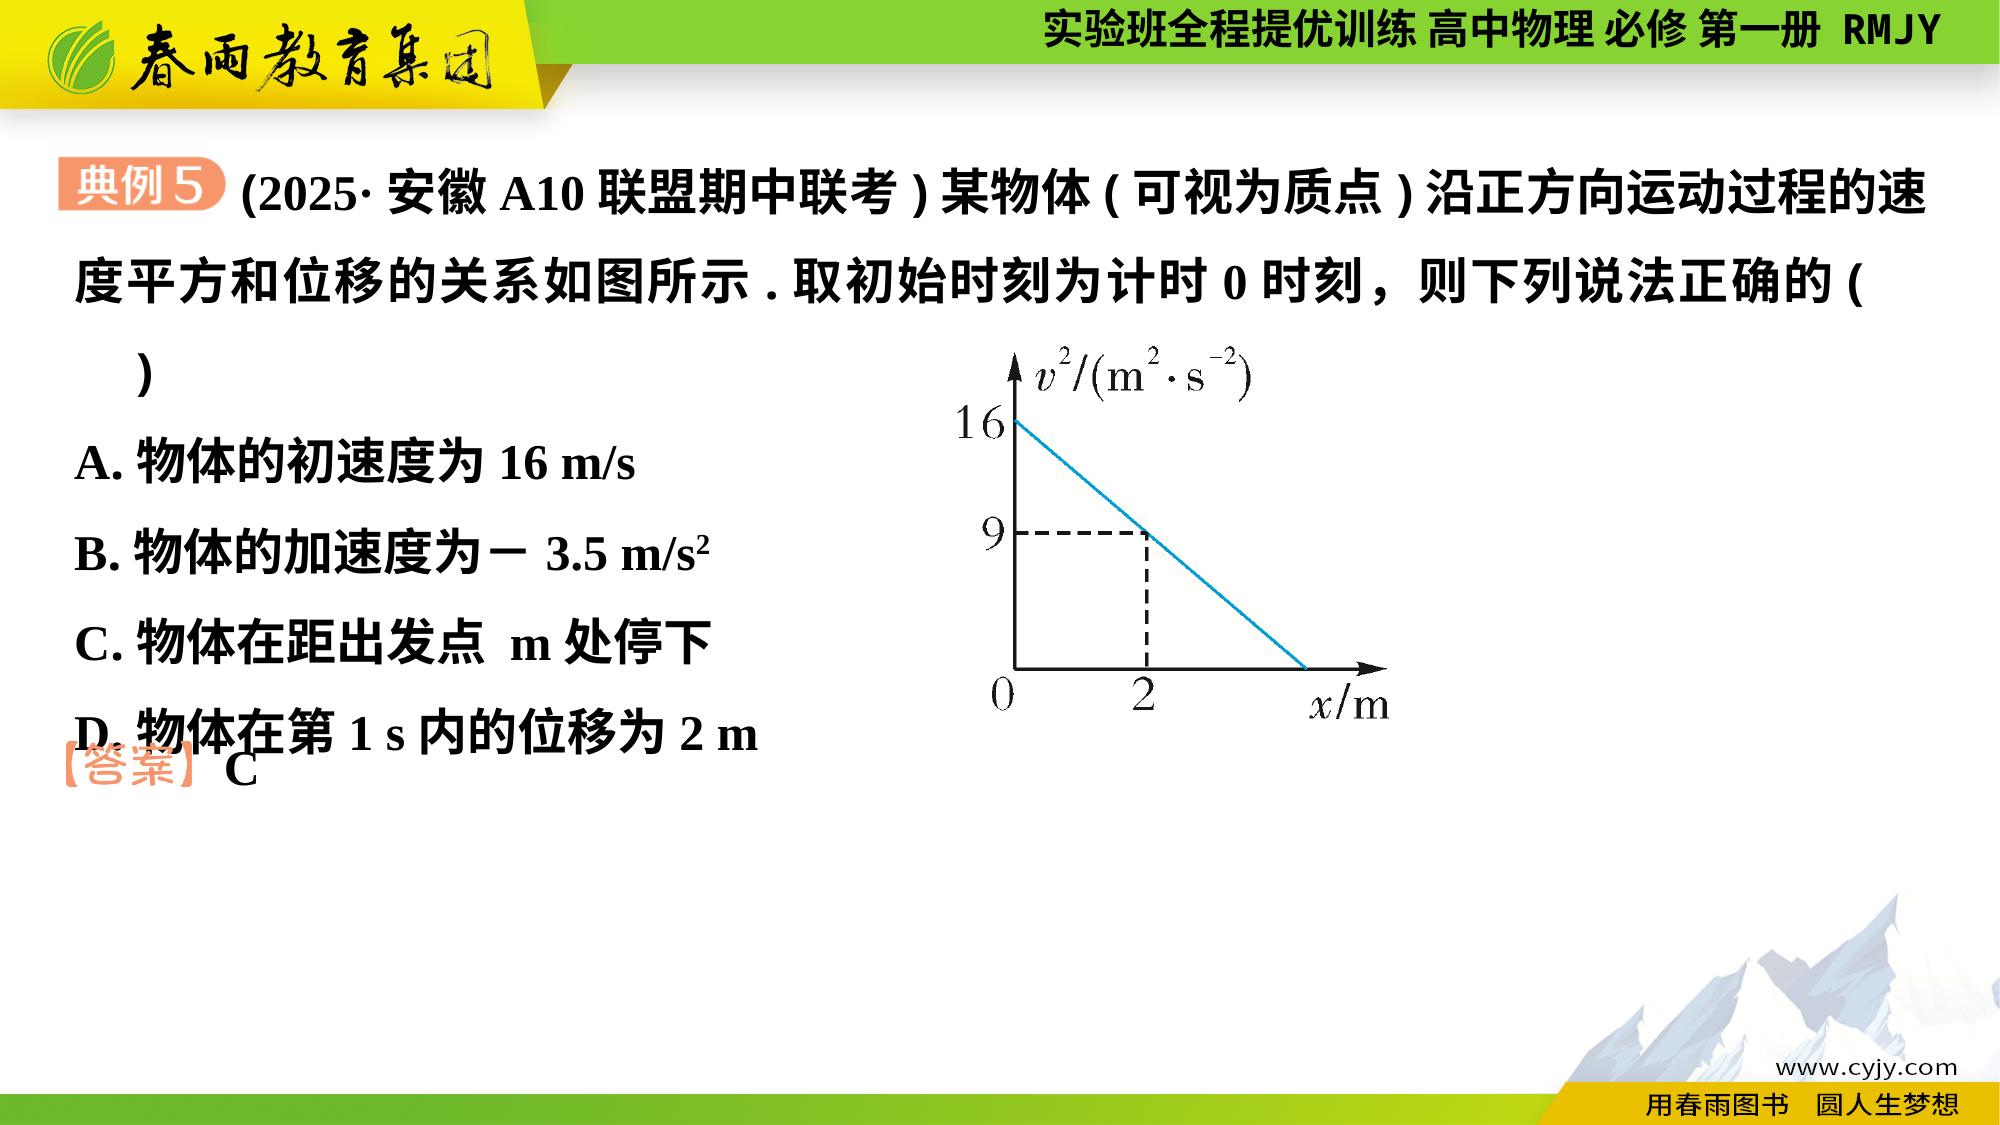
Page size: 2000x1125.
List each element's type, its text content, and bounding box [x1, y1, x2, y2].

picture [0, 0, 2000, 1125]
text_box C [208, 728, 275, 803]
